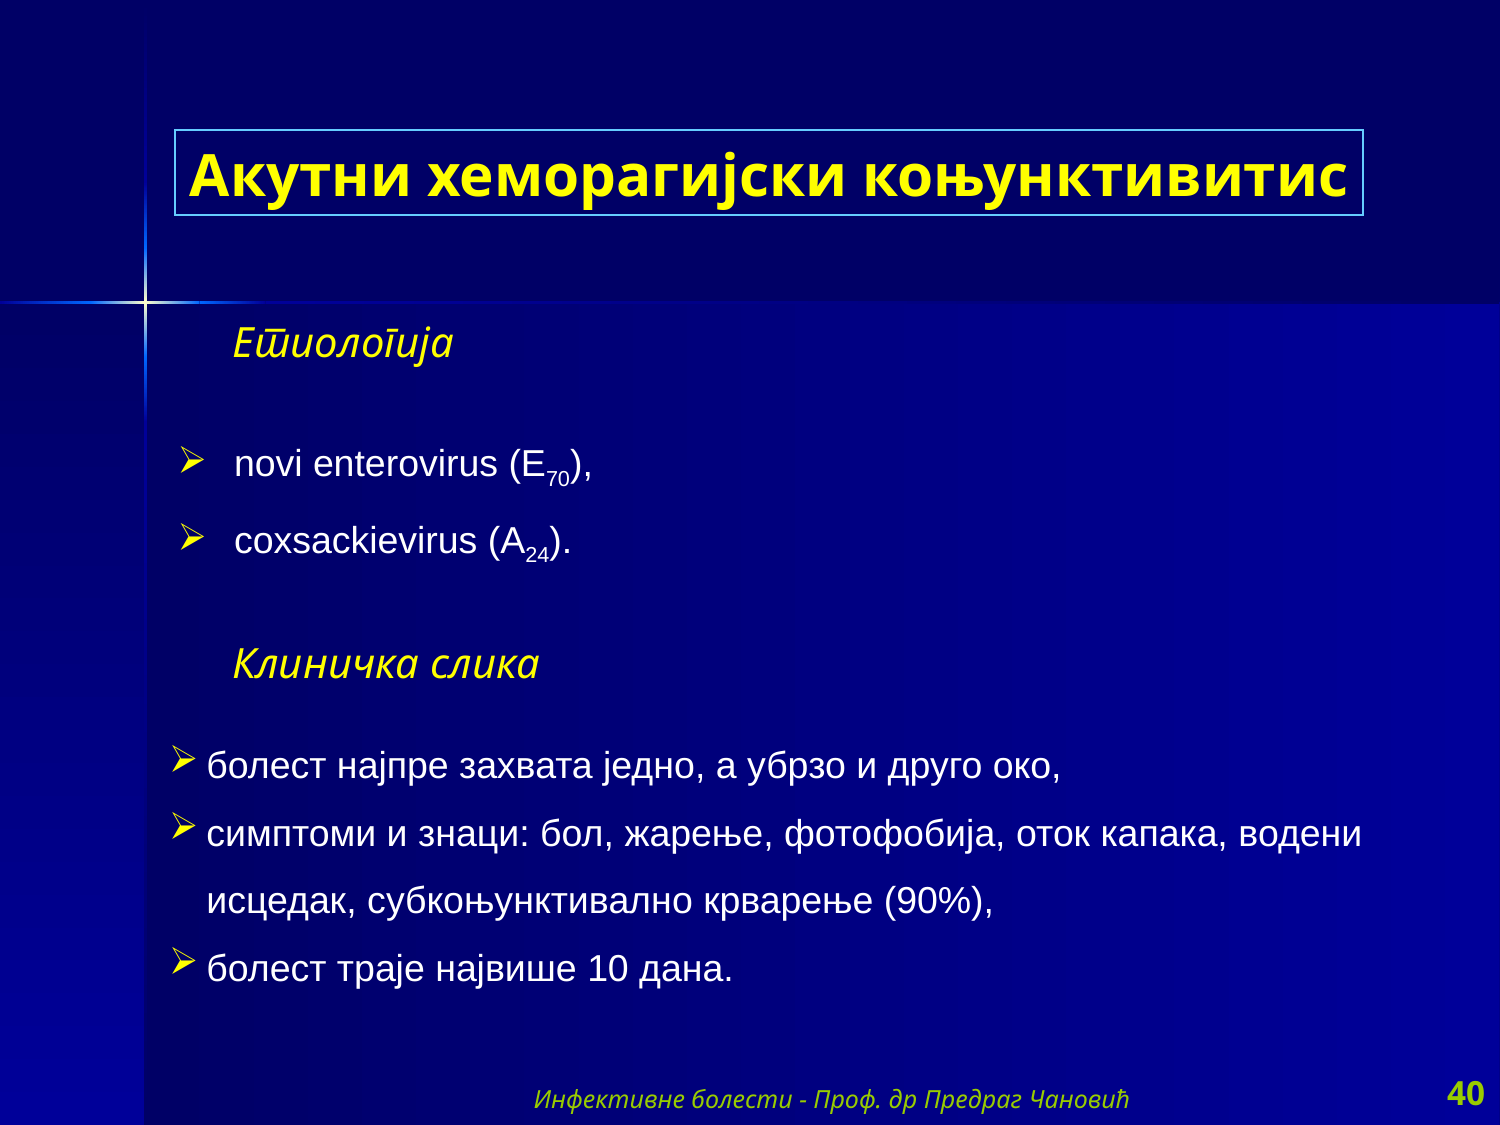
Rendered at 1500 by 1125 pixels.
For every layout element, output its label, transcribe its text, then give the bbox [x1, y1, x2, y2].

text_box Етиологија [218, 308, 470, 374]
text_box Клиничка слика [218, 629, 556, 695]
text_box novi enterovirus (E70), coxsackievirus (A24). [162, 406, 913, 575]
text_box болест најпре захвата једно, а убрзо и друго око, симптоми и знаци: бол, жарење, фотофобија, оток капака, водени исцедак, субкоњунктивално крварење (90%), болест траје највише 10 дана. [154, 711, 1468, 996]
text_box Акутни хеморагијски коњунктивитис [175, 130, 1364, 215]
slide_number 40 [1345, 1049, 1500, 1125]
footer Инфективне болести - Проф. др Предраг Чановић [430, 1049, 1235, 1125]
